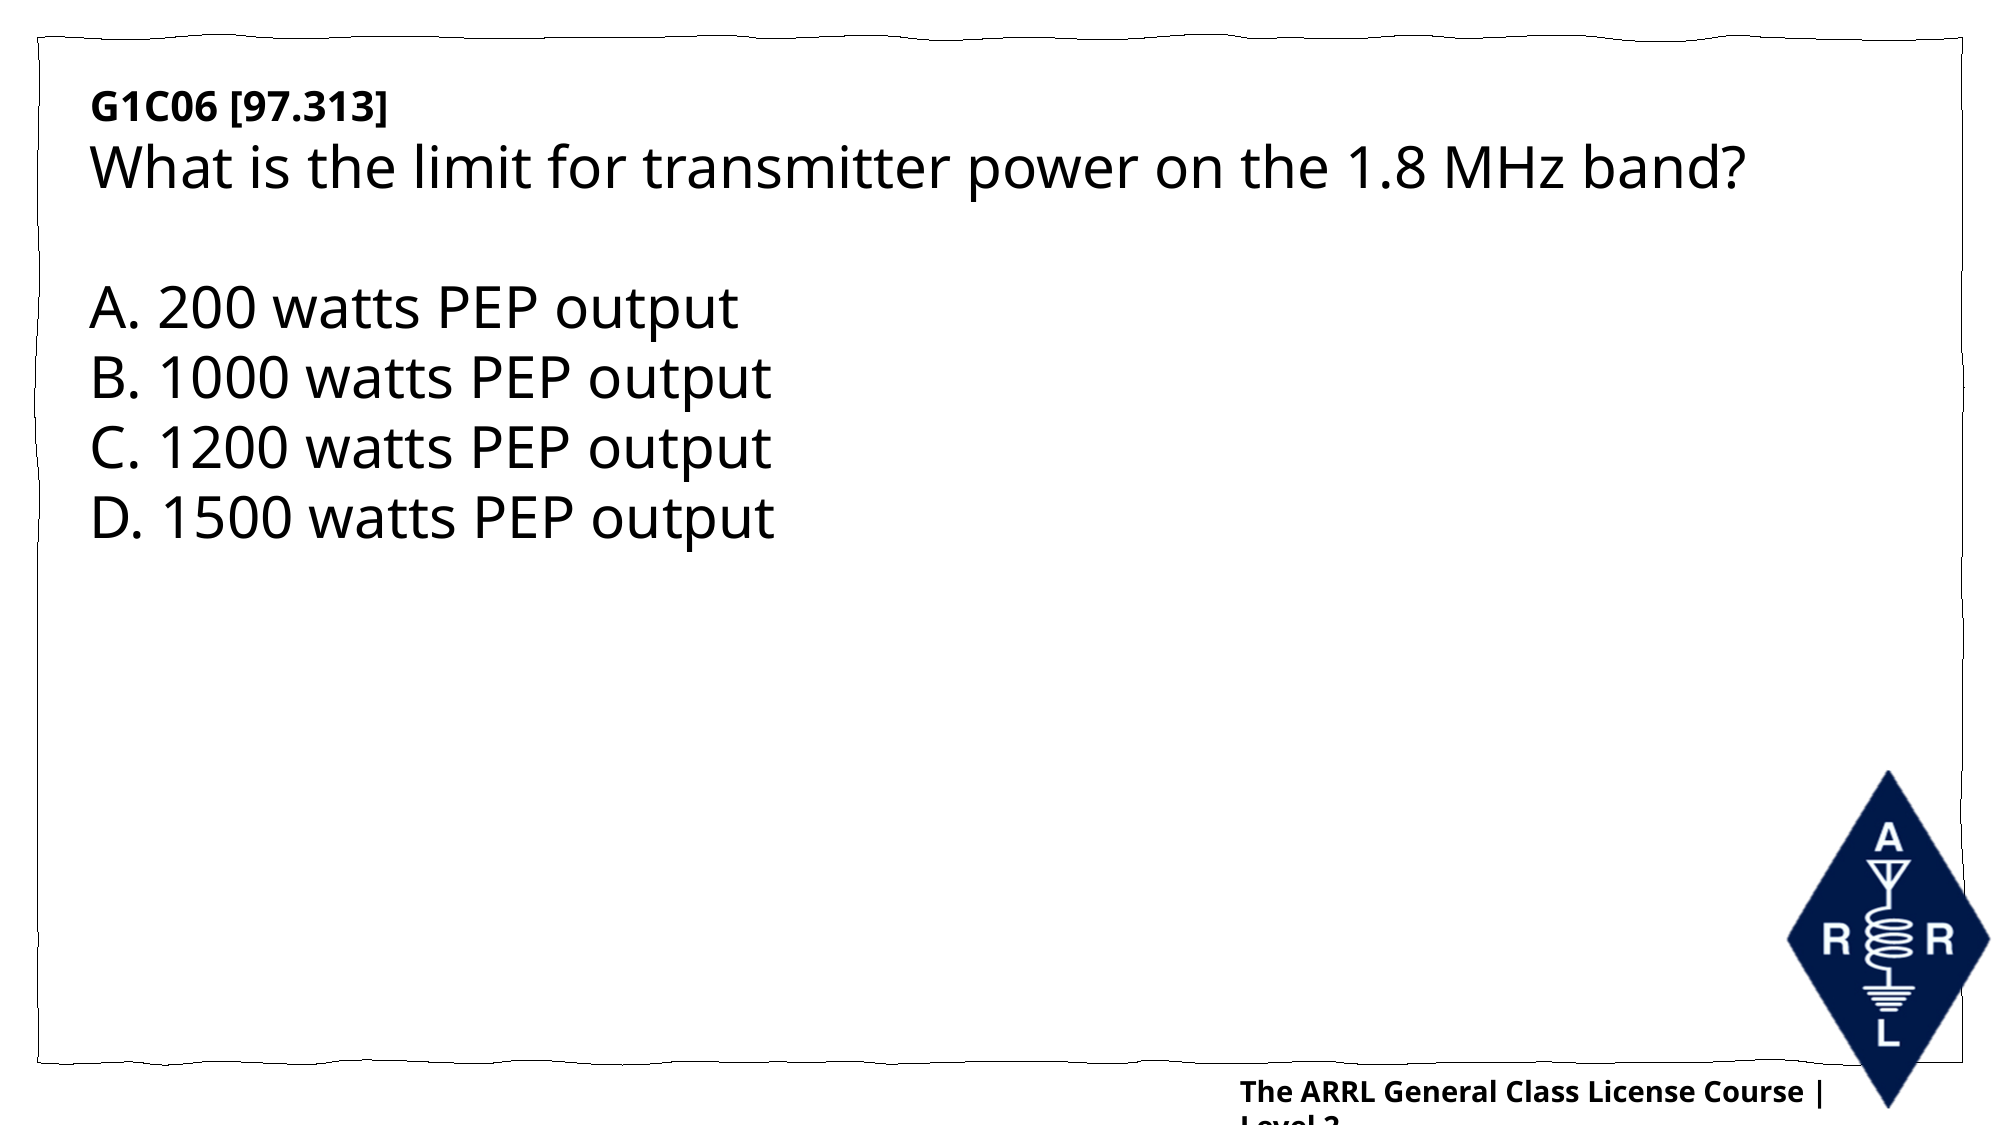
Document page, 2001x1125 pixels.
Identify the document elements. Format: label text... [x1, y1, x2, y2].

picture [1773, 752, 1999, 1125]
text_box G1C06 [97.313] What is the limit for transmitter power on the 1.8 MHz band? A. 200 watts PEP output B. 1000 watts PEP output C. 1200 watts PEP output D. 1500 watts PEP output [75, 72, 1850, 558]
